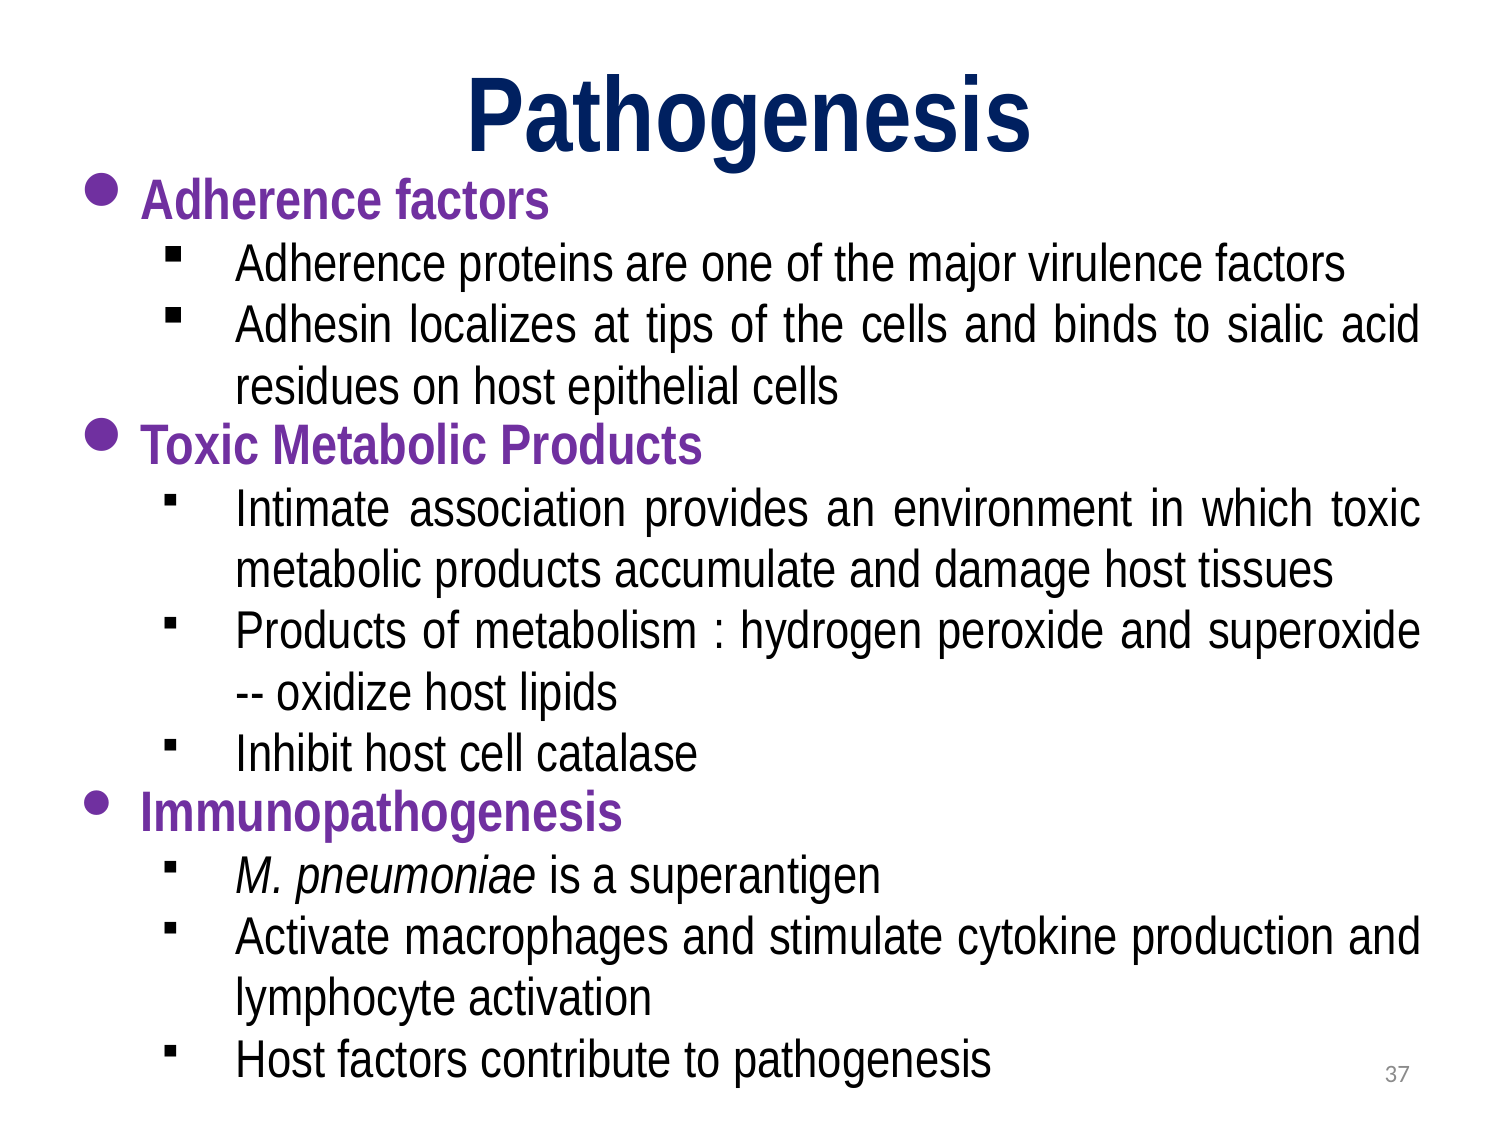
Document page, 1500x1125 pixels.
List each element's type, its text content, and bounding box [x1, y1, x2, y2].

slide_number 37 [1074, 1042, 1425, 1103]
title Pathogenesis [75, 37, 1425, 162]
list Adherence factors Adherence proteins are one of the major virulence factors Adhesin localizes at tips of the cells and binds to sialic acid residues on host epithelial cells Toxic Metabolic Products Intimate association provides an environment in which toxic metabolic products accumulate and damage host tissues Products of metabolism : hydrogen peroxide and superoxide -- oxidize host lipids Inhibit host cell catalase Immunopathogenesis M. pneumoniae is a superantigen Activate macrophages and stimulate cytokine production and lymphocyte activation Host factors contribute to pathogenesis [50, 162, 1438, 1100]
footer [512, 1042, 988, 1103]
